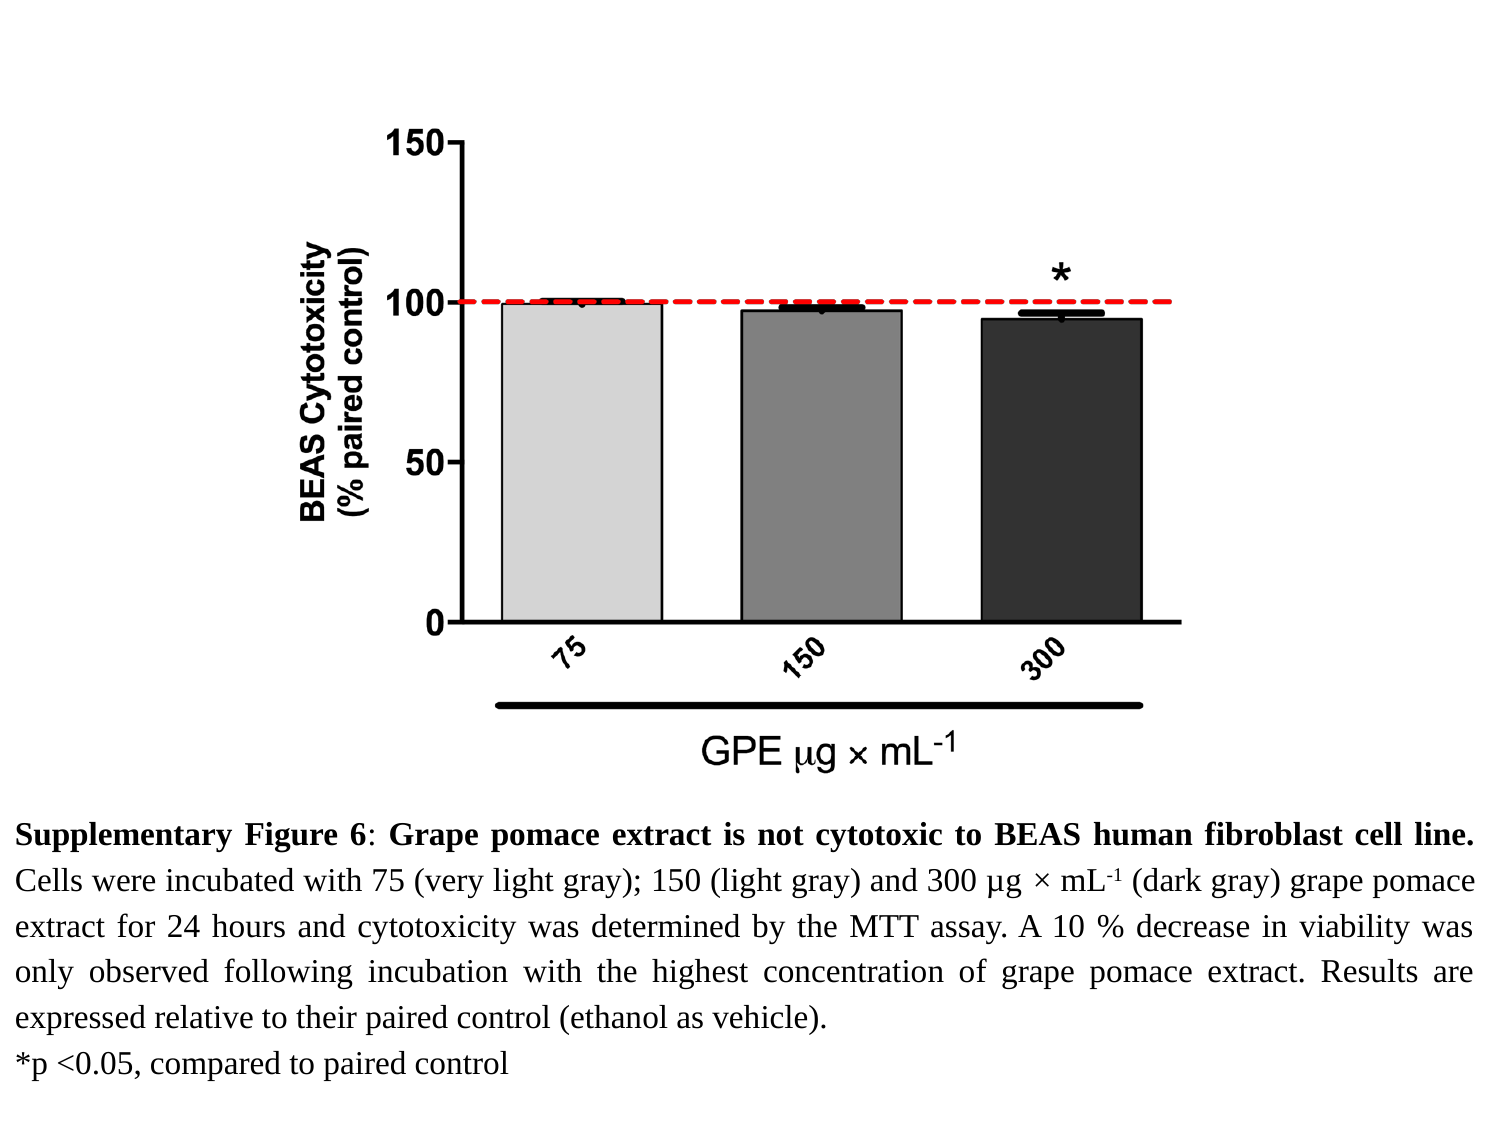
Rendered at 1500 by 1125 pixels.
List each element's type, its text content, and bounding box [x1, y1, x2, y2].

text_box Supplementary Figure 6: Grape pomace extract is not cytotoxic to BEAS human fibroblast cell line. Cells were incubated with 75 (very light gray); 150 (light gray) and 300 µg × mL-1 (dark gray) grape pomace extract for 24 hours and cytotoxicity was determined by the MTT assay. A 10 % decrease in viability was only observed following incubation with the highest concentration of grape pomace extract. Results are expressed relative to their paired control (ethanol as vehicle). *p <0.05, compared to paired control [0, 798, 1492, 1089]
picture [277, 101, 1200, 811]
